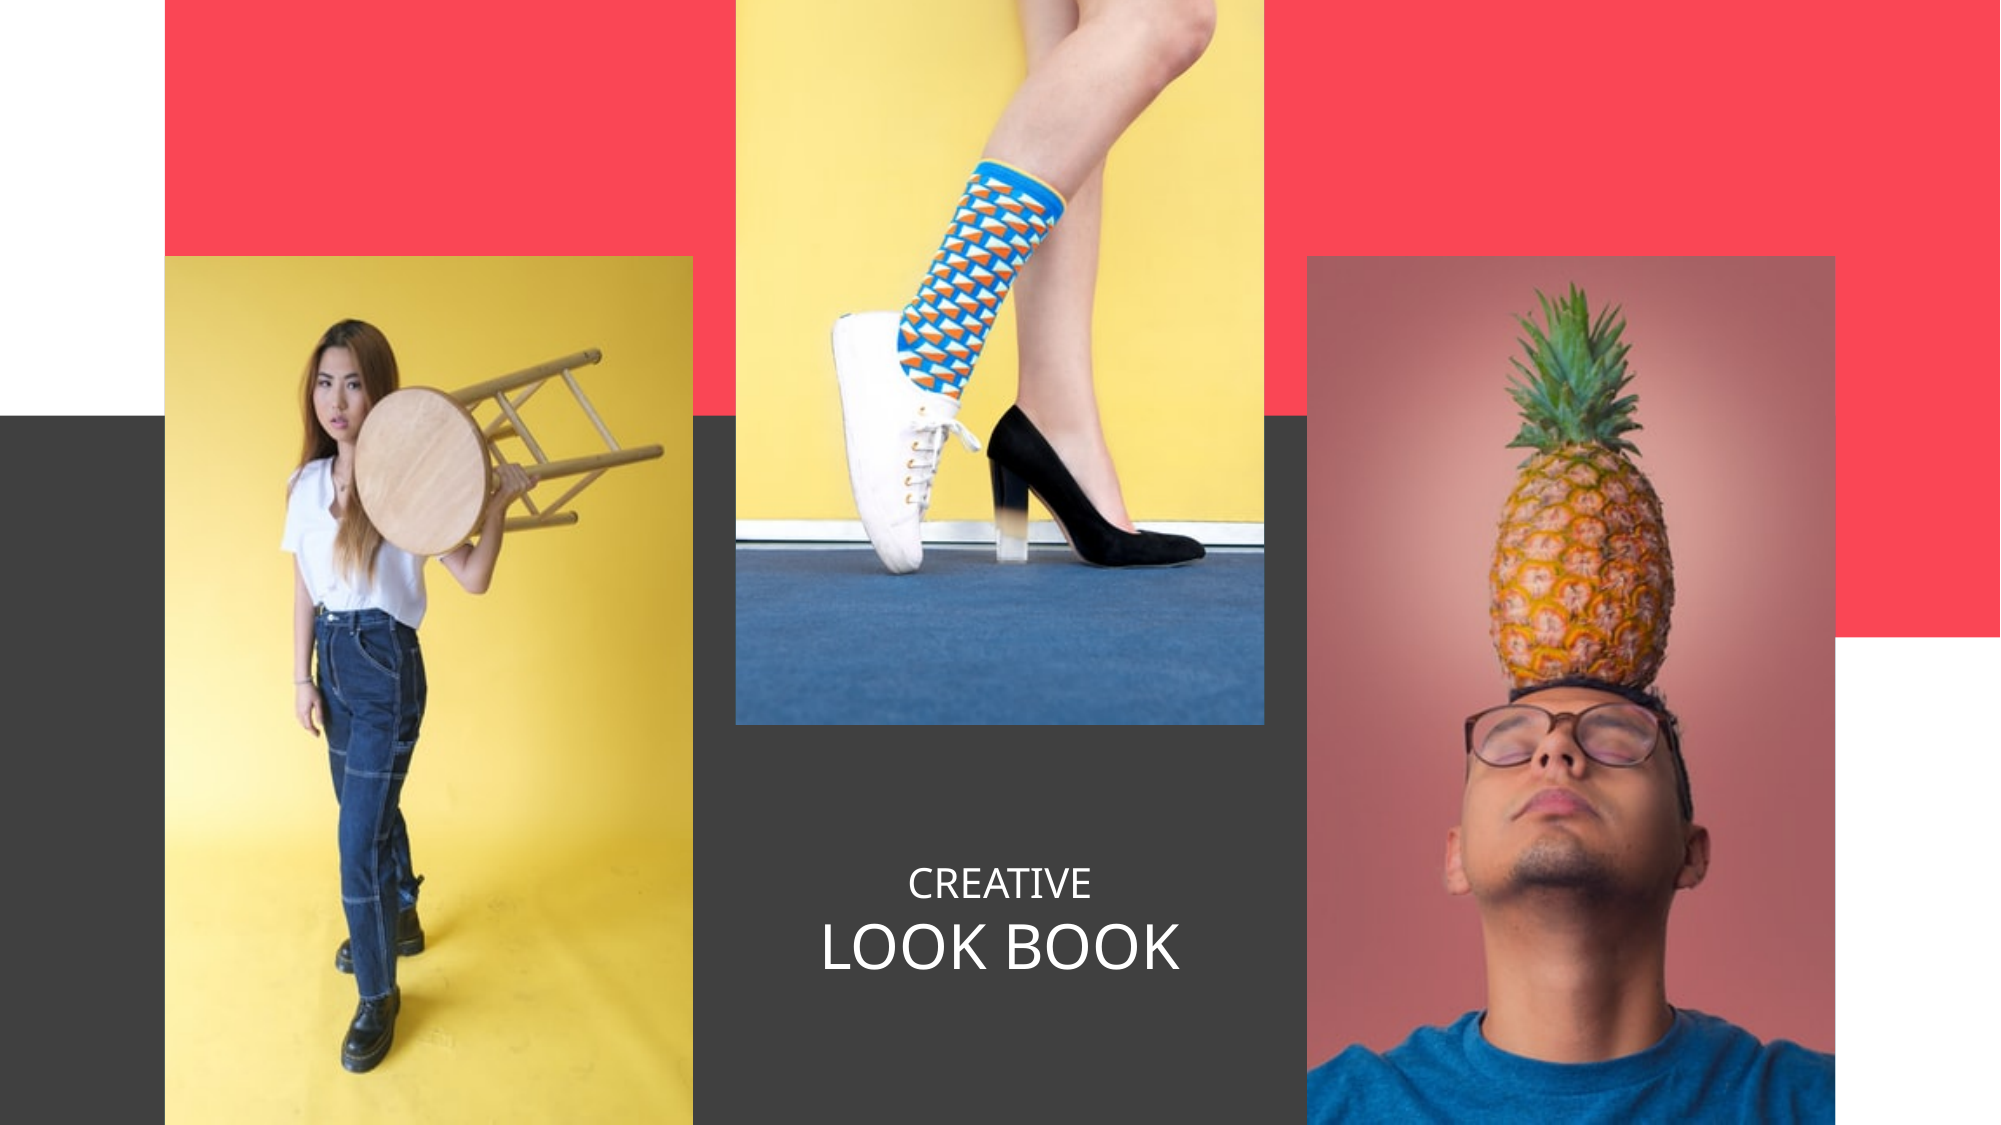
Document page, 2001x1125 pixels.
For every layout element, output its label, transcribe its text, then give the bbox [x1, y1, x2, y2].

text_box CREATIVE LOOK BOOK [758, 849, 1242, 989]
text_box [164, 0, 735, 415]
text_box [694, 415, 1306, 1125]
picture [735, 0, 1265, 725]
text_box [0, 415, 164, 1125]
text_box [1265, 0, 2000, 638]
picture [164, 256, 693, 1125]
picture [1306, 256, 1836, 1125]
